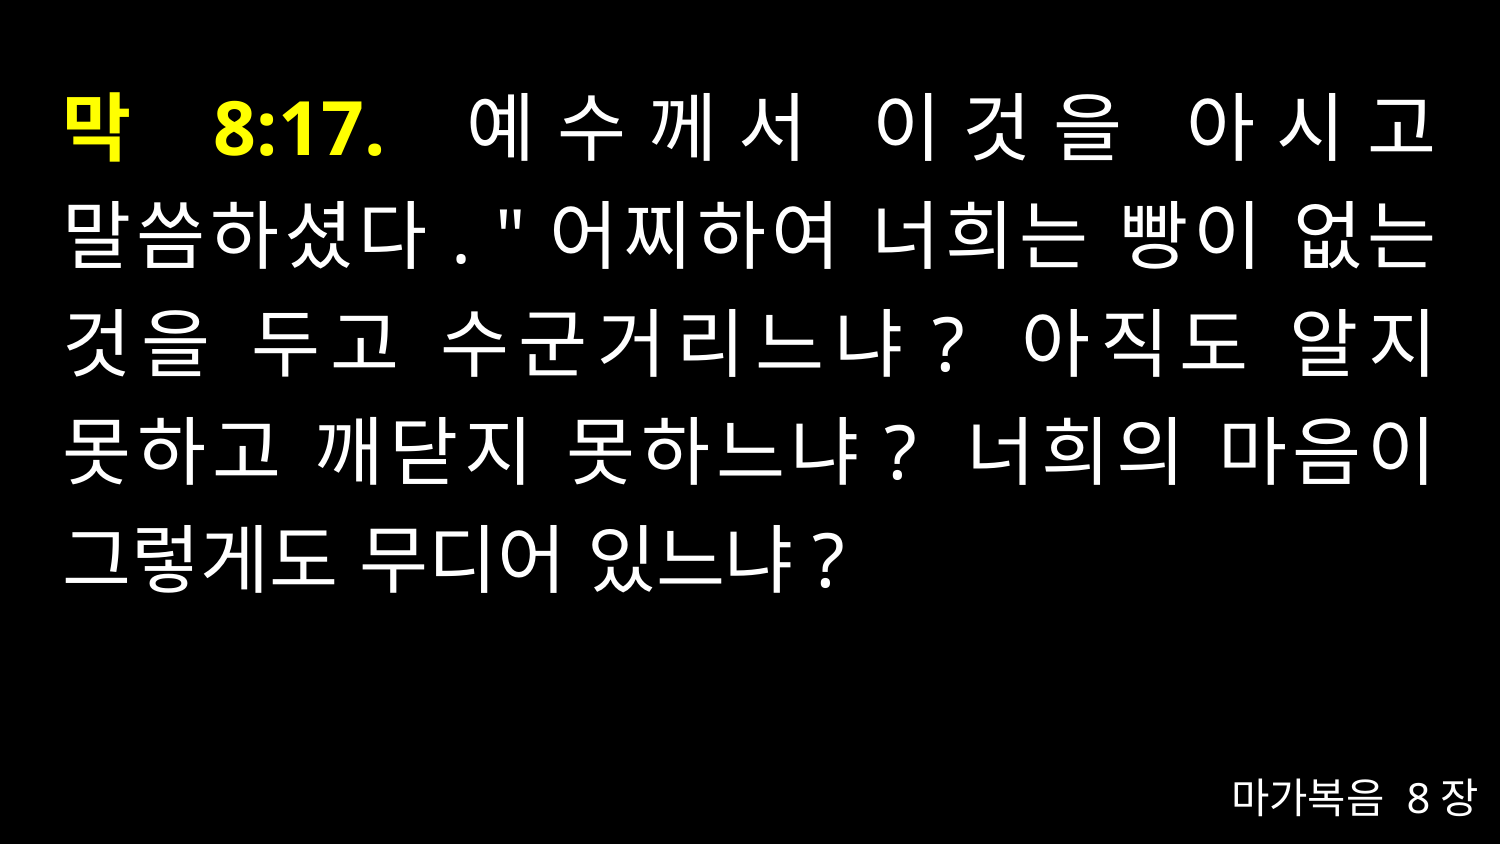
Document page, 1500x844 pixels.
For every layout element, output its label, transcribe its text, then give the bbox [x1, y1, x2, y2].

title 막 8:17. 예수께서 이것을 아시고 말씀하셨다. "어찌하여 너희는 빵이 없는 것을 두고 수군거리느냐? 아직도 알지 못하고 깨닫지 못하느냐? 너희의 마음이 그렇게도 무디어 있느냐? [0, 0, 1500, 844]
subtitle 마가복음 8장 [916, 770, 1500, 844]
